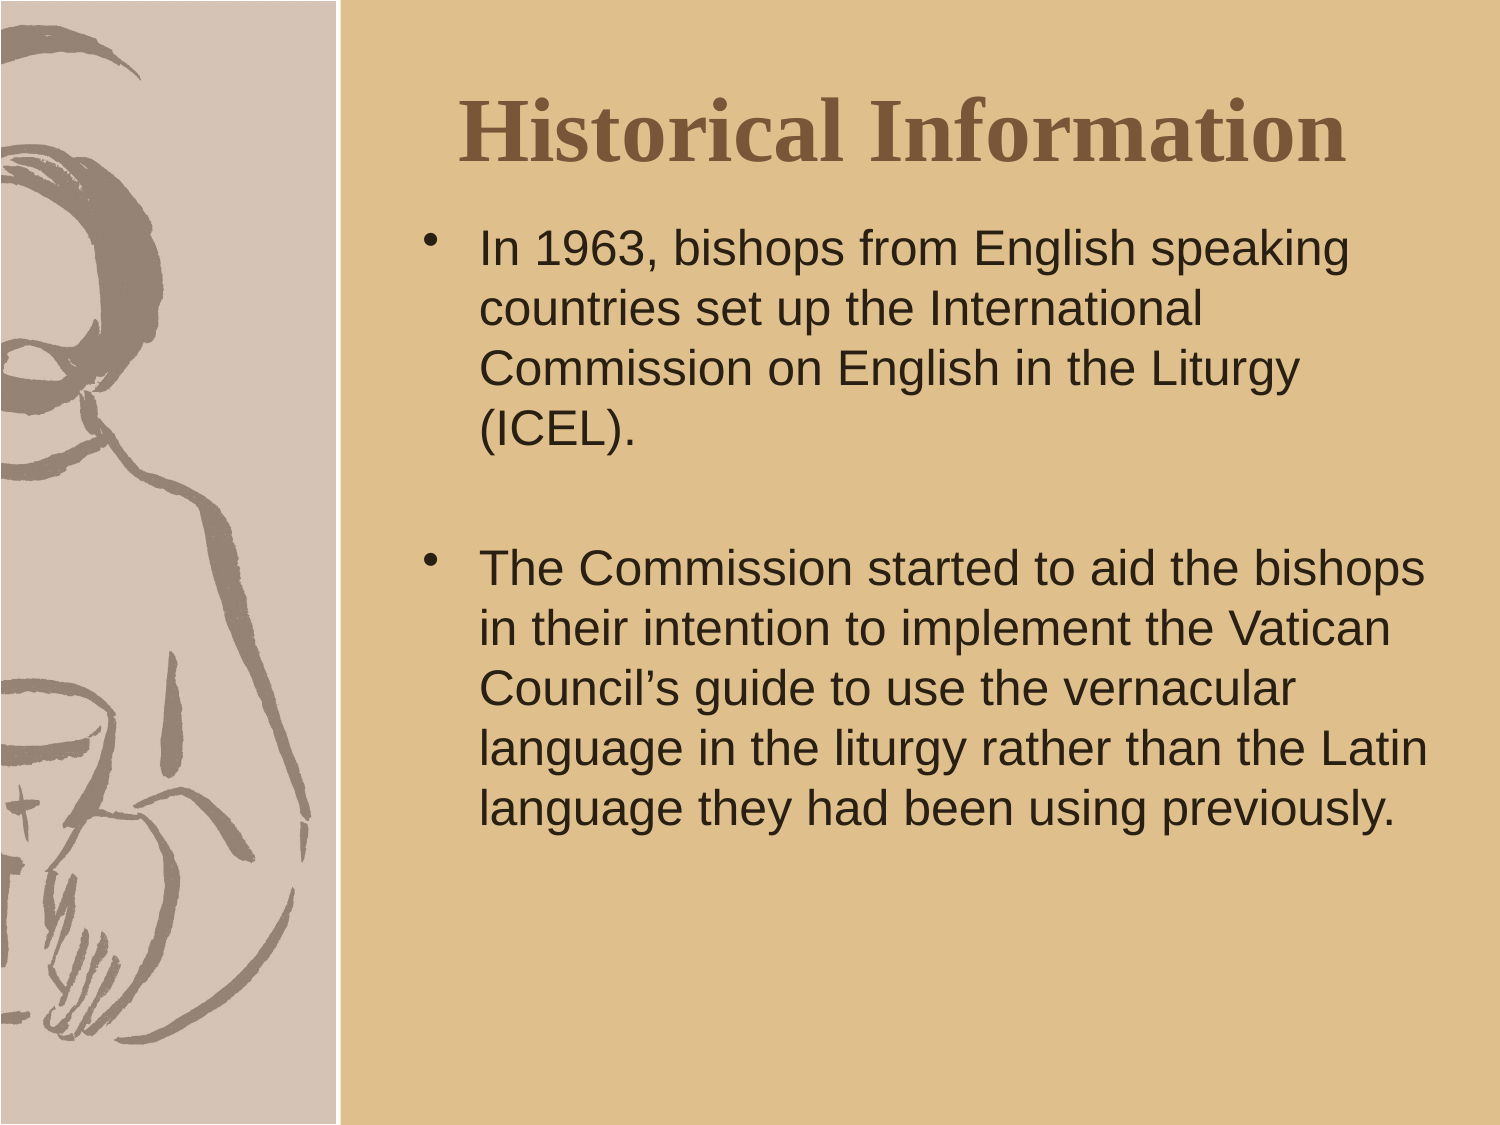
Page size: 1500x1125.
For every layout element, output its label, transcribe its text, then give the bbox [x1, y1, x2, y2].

picture [337, 0, 341, 1125]
list In 1963, bishops from English speaking countries set up the International Commission on English in the Liturgy (ICEL). The Commission started to aid the bishops in their intention to implement the Vatican Council’s guide to use the vernacular language in the liturgy rather than the Latin language they had been using previously. [407, 208, 1447, 884]
title Historical Information [419, 30, 1388, 208]
